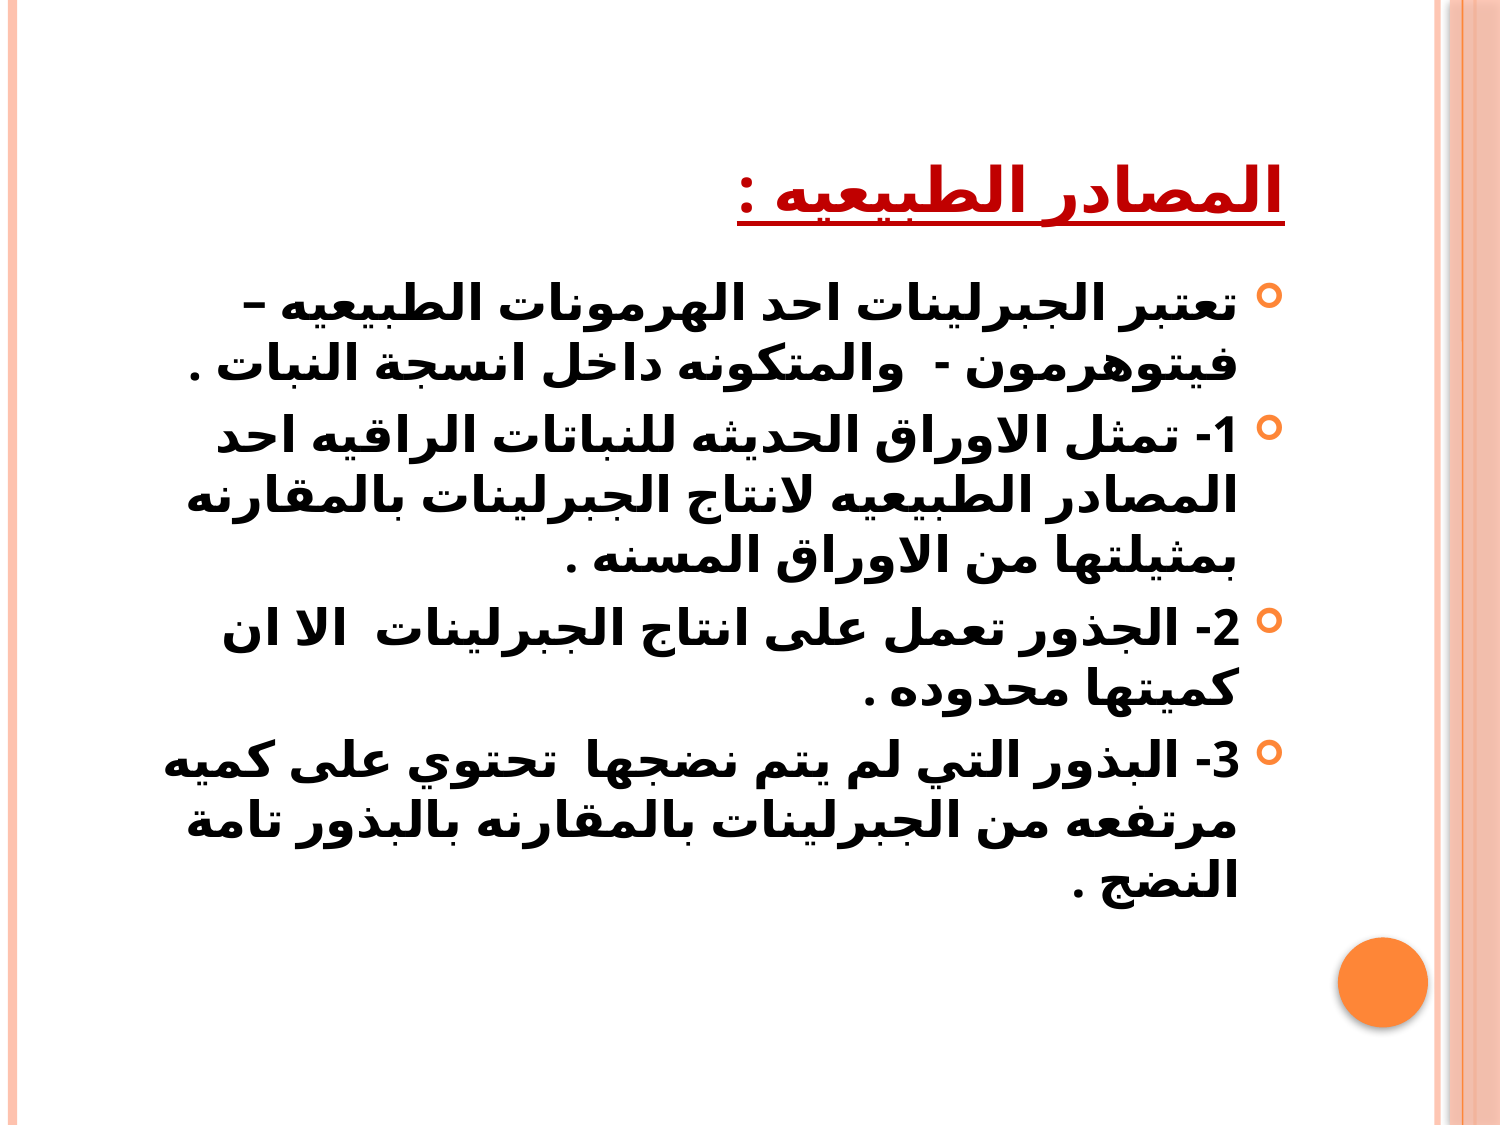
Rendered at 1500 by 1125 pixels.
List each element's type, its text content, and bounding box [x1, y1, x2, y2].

title المصادر الطبيعيه : [75, 45, 1300, 233]
list تعتبر الجبرلينات احد الهرمونات الطبيعيه – فيتوهرمون - والمتكونه داخل انسجة النبات . 1- تمثل الاوراق الحديثه للنباتات الراقيه احد المصادر الطبيعيه لانتاج الجبرلينات بالمقارنه بمثيلتها من الاوراق المسنه . 2- الجذور تعمل على انتاج الجبرلينات الا ان كميتها محدوده . 3- البذور التي لم يتم نضجها تحتوي على كميه مرتفعه من الجبرلينات بالمقارنه بالبذور تامة النضج . [75, 262, 1300, 1062]
